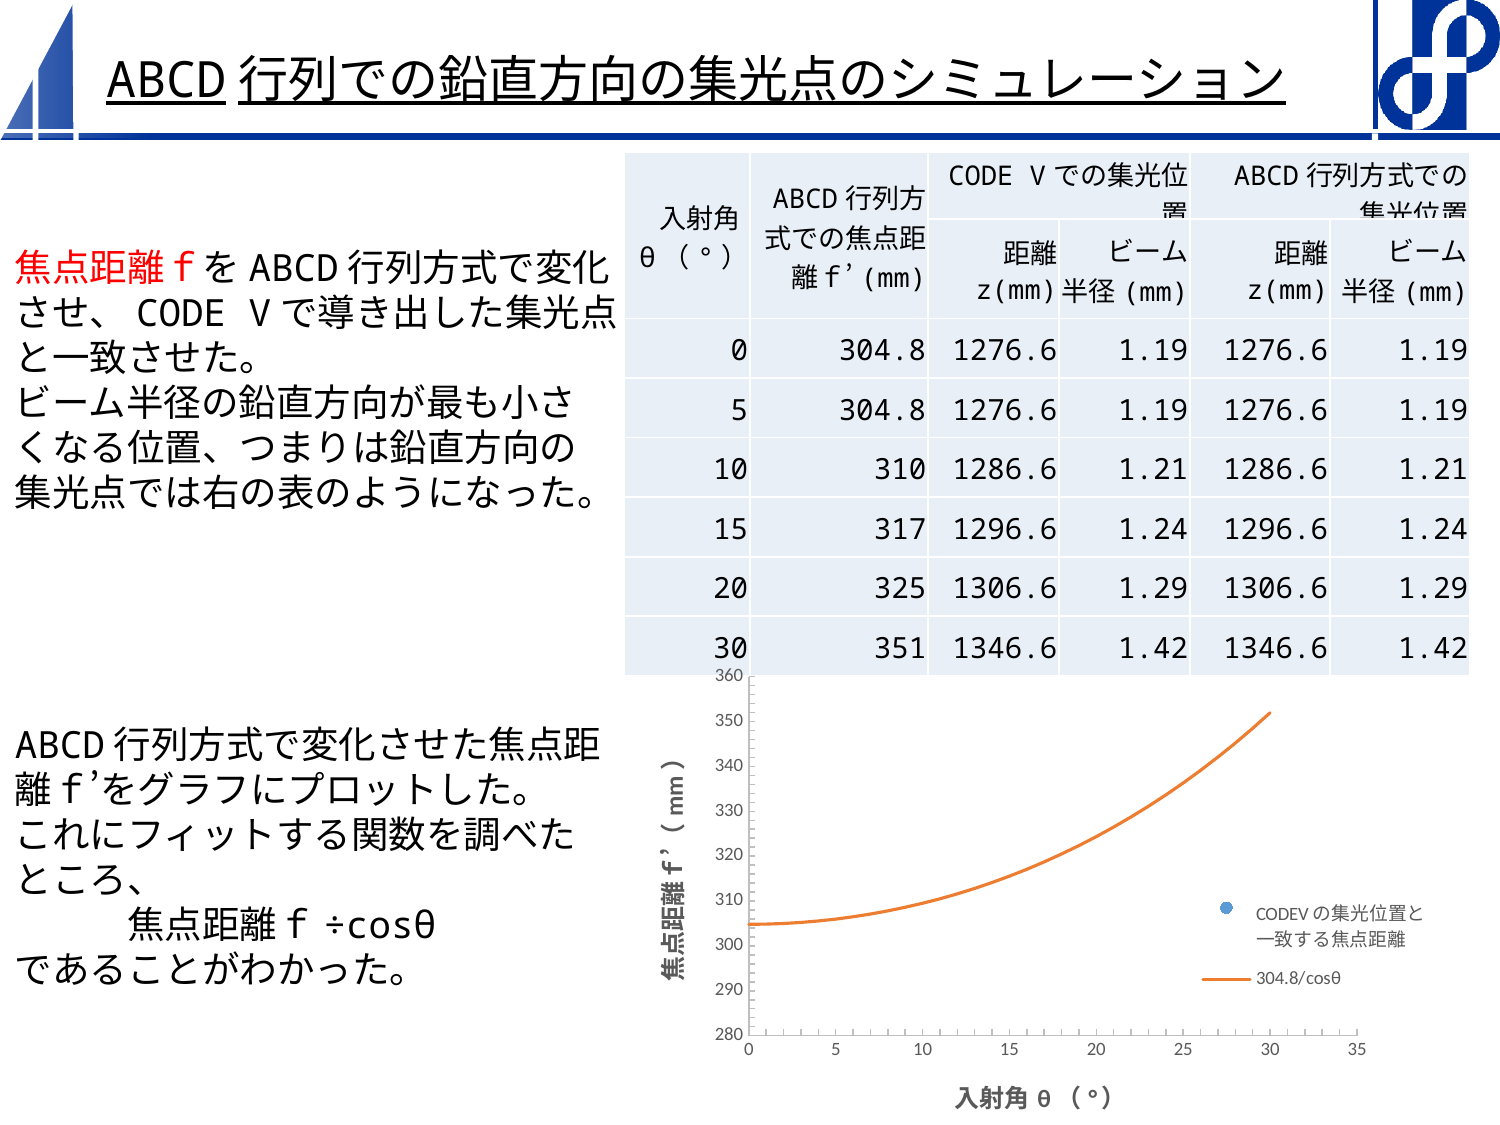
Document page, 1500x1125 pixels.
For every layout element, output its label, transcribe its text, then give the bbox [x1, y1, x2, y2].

table_cell 1.29 [1331, 558, 1469, 615]
table_cell 351 [751, 617, 927, 651]
table_cell 1.42 [1331, 617, 1469, 675]
table_cell 1306.6 [929, 558, 1058, 615]
table_cell 304.8 [751, 379, 927, 437]
table_header CODE Vでの集光位置 [929, 153, 1189, 218]
table_cell 0 [625, 319, 749, 377]
table_cell 1.21 [1060, 438, 1189, 496]
table_cell 1286.6 [1191, 438, 1329, 496]
table_cell 1.42 [1060, 617, 1189, 651]
table_cell 30 [625, 617, 749, 651]
table_cell 310 [751, 438, 927, 496]
table_cell 304.8 [751, 319, 927, 377]
table_cell 10 [625, 438, 749, 496]
table_cell 距離 z(mm) [1191, 220, 1329, 318]
table_cell 1.21 [1331, 438, 1469, 496]
table_header ABCD行列方式での 集光位置 [1191, 153, 1469, 218]
table_cell 1296.6 [1191, 498, 1329, 556]
table_cell ビーム 半径(mm) [1060, 220, 1189, 318]
table_cell 1.19 [1331, 379, 1469, 437]
table_header 入射角θ（°） [625, 153, 749, 318]
table_header ABCD行列方式での焦点距離ｆ’(mm) [751, 153, 927, 318]
table_cell 1.19 [1331, 319, 1469, 377]
table_cell 距離 z(mm) [929, 220, 1058, 318]
table_cell 20 [625, 558, 749, 615]
table_cell 317 [751, 498, 927, 556]
text_box ABCD行列方式で変化させた焦点距離ｆ’をグラフにプロットした。 これにフィットする関数を調べたところ、 焦点距離ｆ÷cosθ であることがわかった。 [0, 714, 623, 999]
text_box 焦点距離ｆをABCD行列方式で変化させ、CODE Vで導き出した集光点と一致させた。 ビーム半径の鉛直方向が最も小さ くなる位置、つまりは鉛直方向の 集光点では右の表のようになった。 [0, 236, 623, 522]
table_cell 1.29 [1060, 558, 1189, 615]
table_cell 1.19 [1060, 319, 1189, 377]
table_cell 15 [625, 498, 749, 556]
chart [623, 651, 1453, 1125]
table_cell 1276.6 [1191, 379, 1329, 437]
table_cell 1306.6 [1191, 558, 1329, 615]
table_cell ビーム 半径(mm) [1331, 220, 1469, 318]
table_cell 1276.6 [929, 379, 1058, 437]
picture [1378, 0, 1500, 130]
table_cell 1296.6 [929, 498, 1058, 556]
table_cell 1.24 [1331, 498, 1469, 556]
table_cell 5 [625, 379, 749, 437]
table_cell 1346.6 [1191, 617, 1329, 651]
table_cell 325 [751, 558, 927, 615]
table_cell 1276.6 [929, 319, 1058, 377]
table_cell 1.19 [1060, 379, 1189, 437]
table_cell 1286.6 [929, 438, 1058, 496]
title ABCD行列での鉛直方向の集光点のシミュレーション [91, 46, 1357, 178]
table_cell 1.24 [1060, 498, 1189, 556]
table_cell 1346.6 [929, 617, 1058, 651]
table_cell 1276.6 [1191, 319, 1329, 377]
